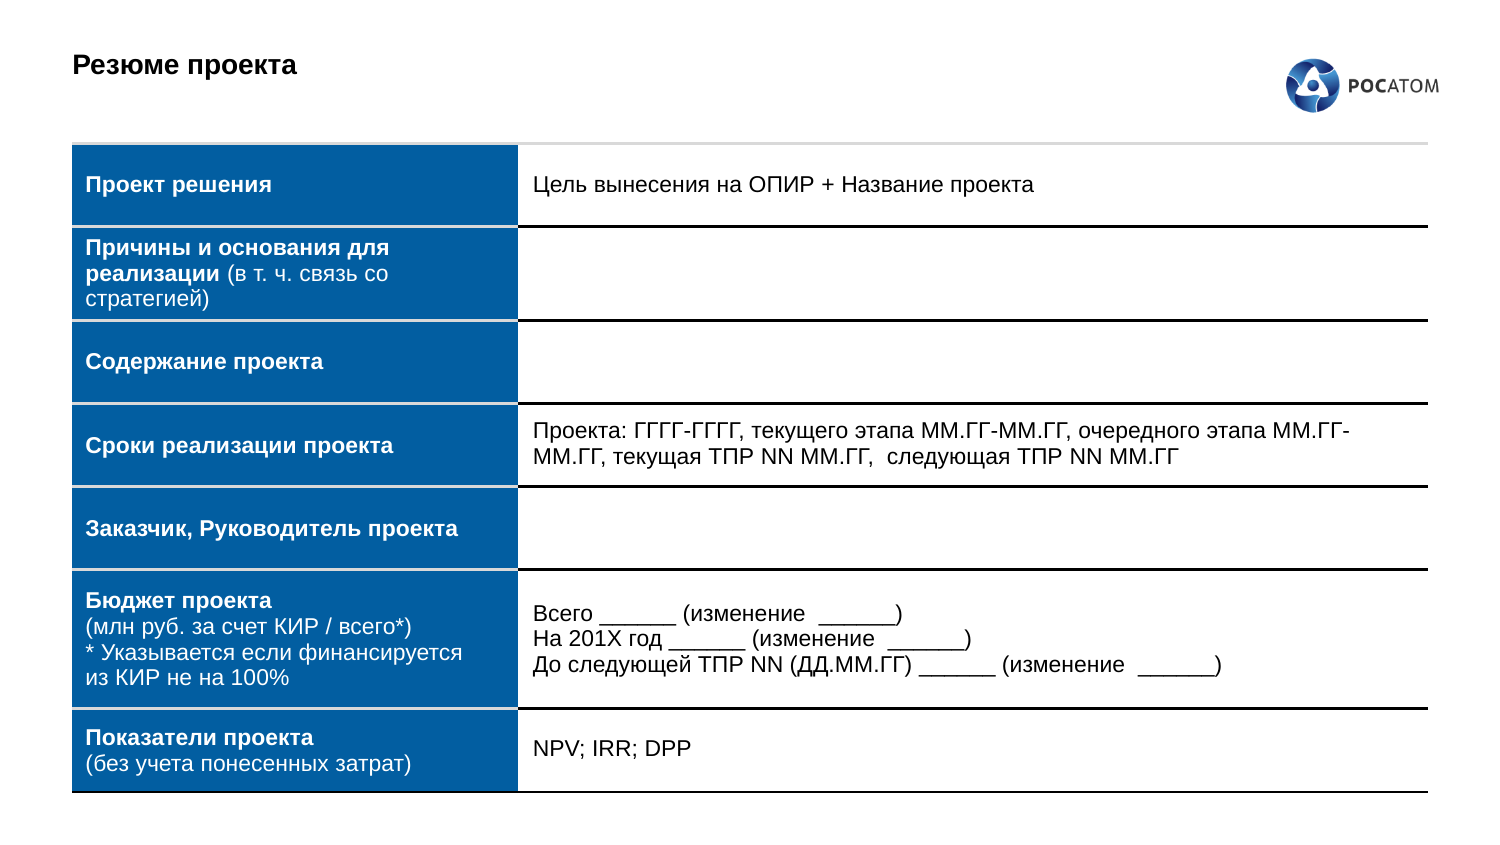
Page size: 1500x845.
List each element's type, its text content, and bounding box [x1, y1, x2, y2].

table_cell Проекта: ГГГГ-ГГГГ, текущего этапа ММ.ГГ-ММ.ГГ, очередного этапа ММ.ГГ-ММ.ГГ, текущая ТПР NN ММ.ГГ, следующая ТПР NN ММ.ГГ [518, 405, 1428, 485]
table_header Цель вынесения на ОПИР + Название проекта [518, 145, 1428, 225]
table_cell [518, 322, 1428, 402]
table_cell Сроки реализации проекта [72, 405, 518, 485]
table_cell [518, 488, 1428, 568]
table_header Проект решения [72, 145, 518, 225]
table_cell Всего ______ (изменение ______) На 201Х год ______ (изменение ______) До следующей ТПР NN (ДД.ММ.ГГ) ______ (изменение ______) [518, 571, 1428, 707]
table_cell Причины и основания для реализации (в т. ч. связь со стратегией) [72, 228, 518, 319]
table_cell [518, 228, 1428, 319]
title Резюме проекта [72, 36, 1109, 90]
table_cell Заказчик, Руководитель проекта [72, 488, 518, 568]
picture [0, 0, 1499, 845]
table_cell Бюджет проекта (млн руб. за счет КИР / всего*) * Указывается если финансируется из КИР не на 100% [72, 571, 518, 707]
table_cell Содержание проекта [72, 322, 518, 402]
table_cell NPV; IRR; DPP [518, 710, 1428, 791]
table_cell Показатели проекта (без учета понесенных затрат) [72, 710, 518, 791]
